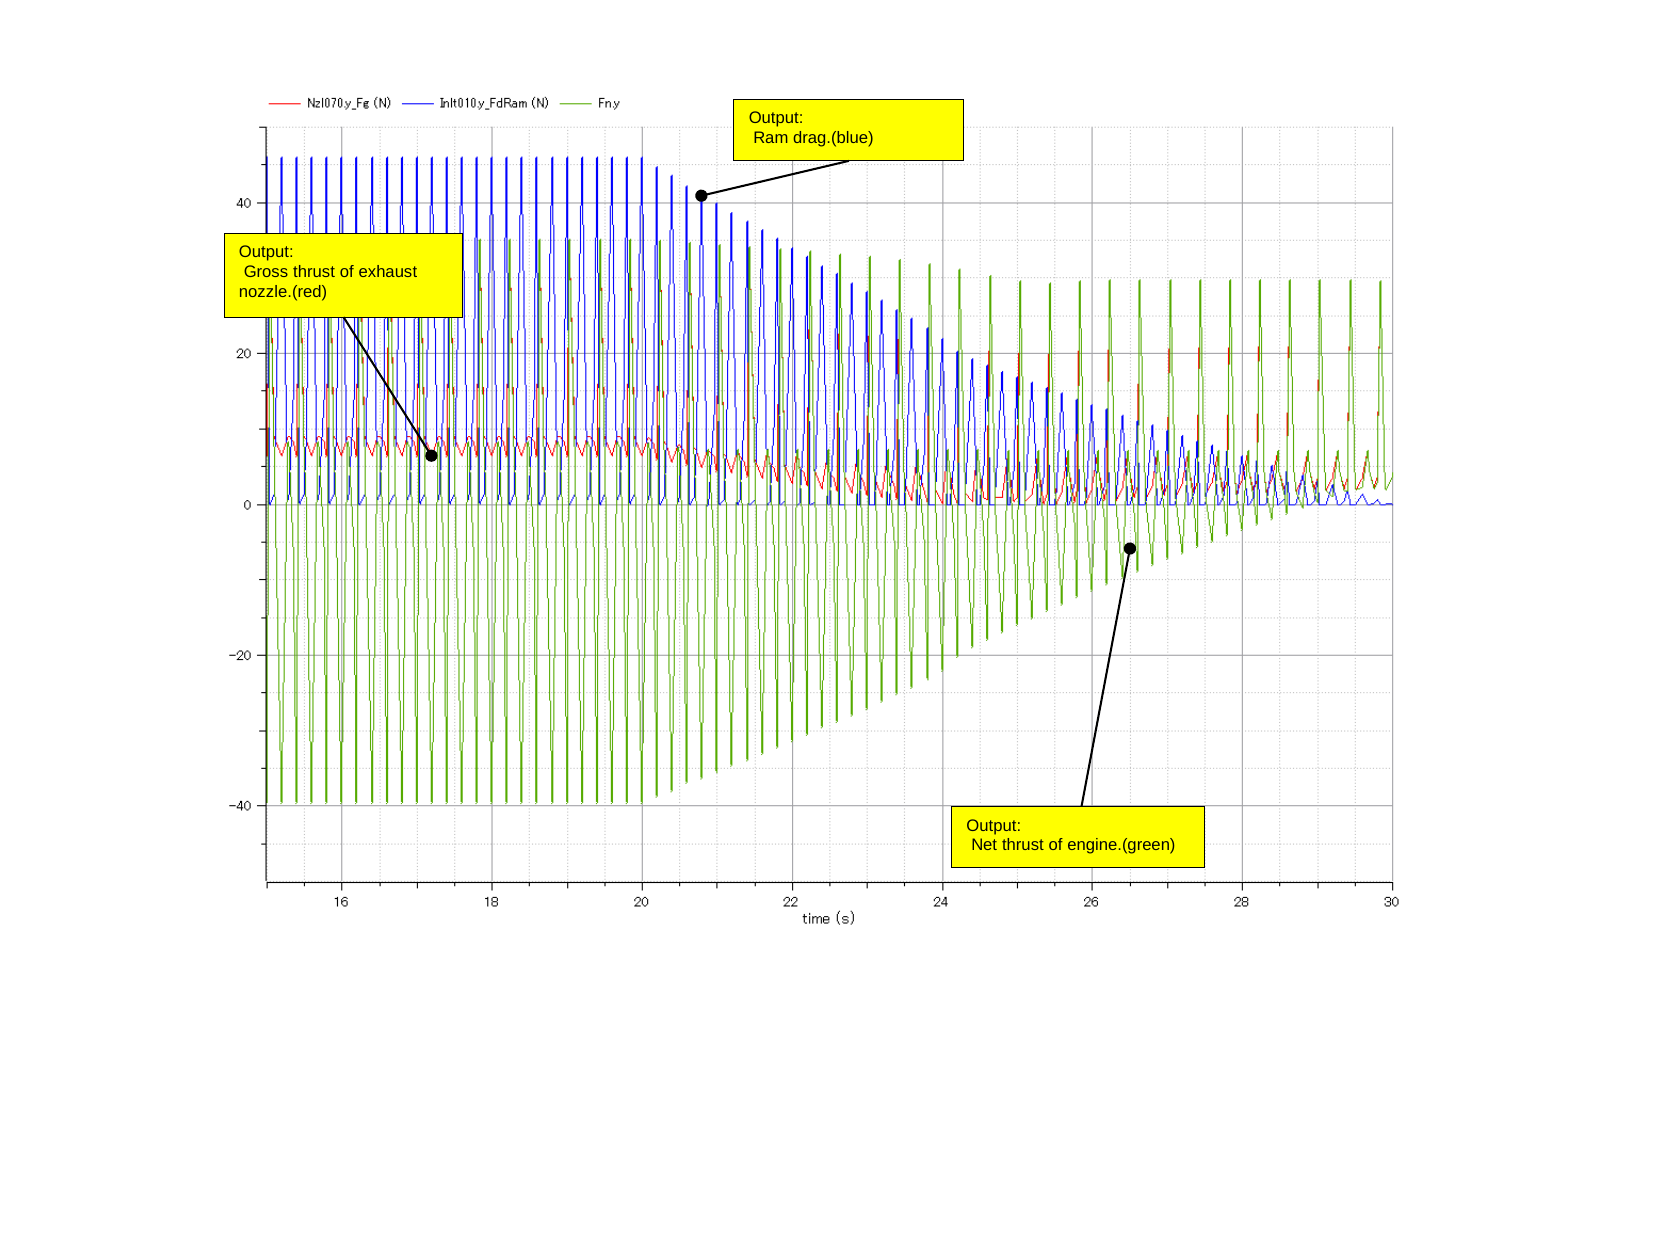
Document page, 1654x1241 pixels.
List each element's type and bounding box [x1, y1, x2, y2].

picture [223, 83, 1406, 930]
text_box [701, 160, 850, 196]
text_box [1081, 548, 1131, 808]
text_box [343, 316, 432, 456]
